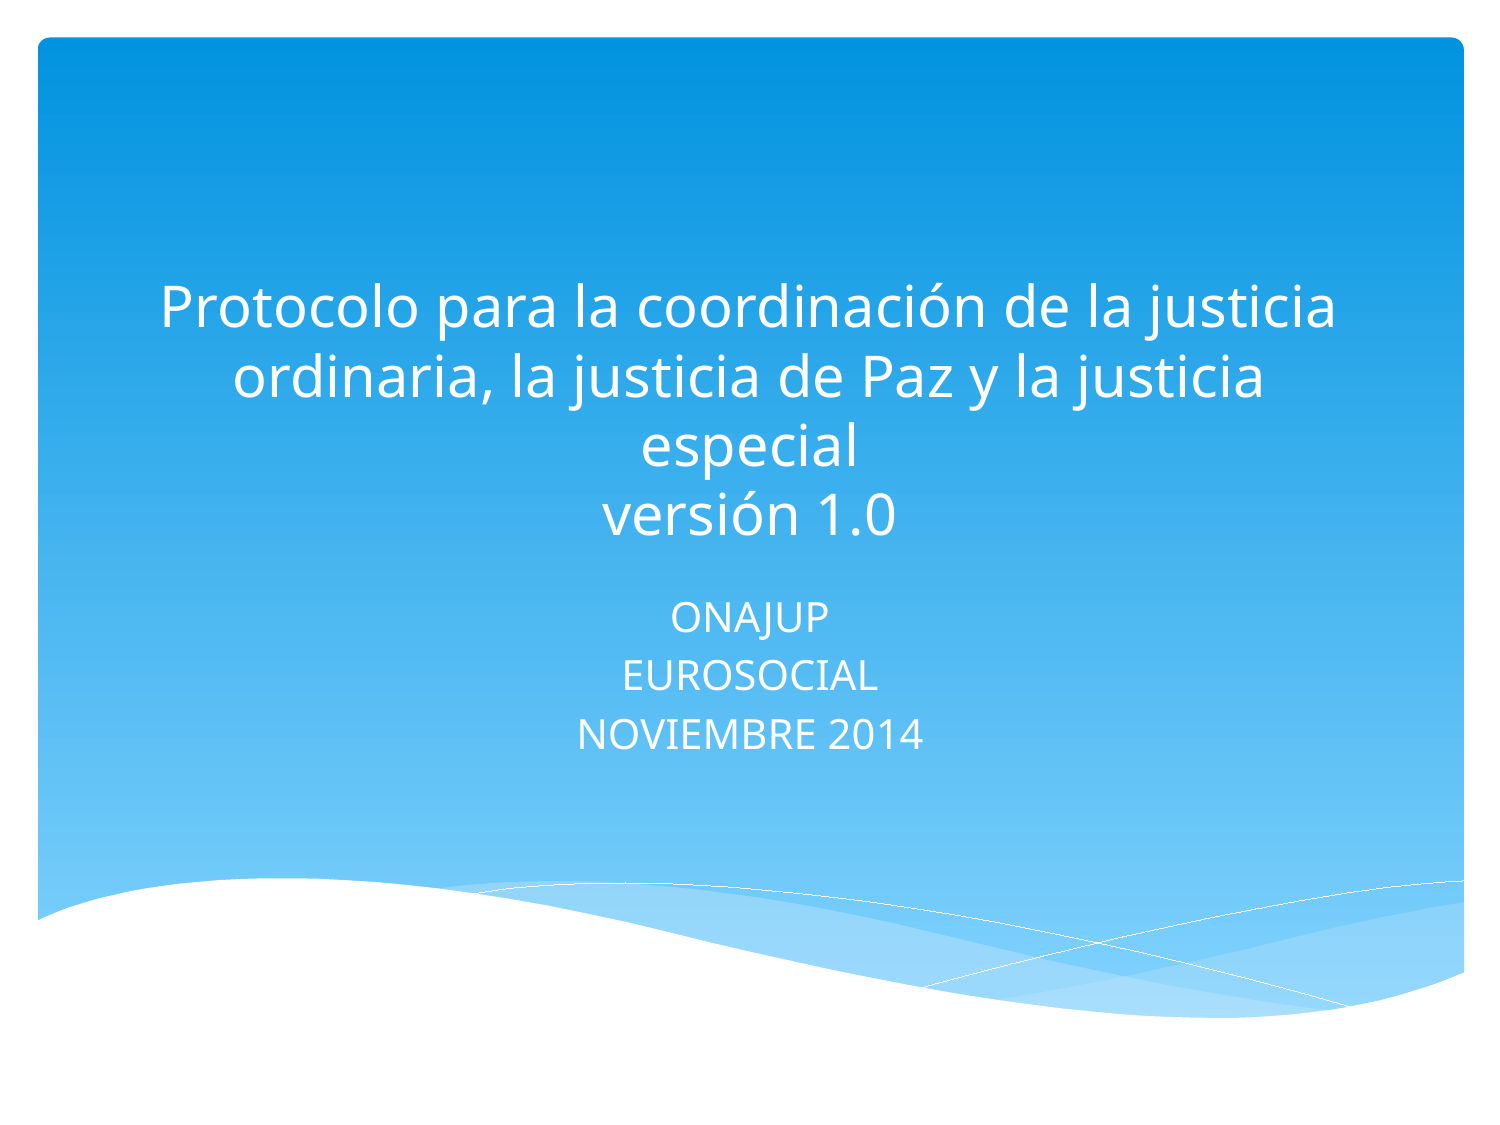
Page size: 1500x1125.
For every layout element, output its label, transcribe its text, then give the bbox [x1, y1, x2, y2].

title Protocolo para la coordinación de la justicia ordinaria, la justicia de Paz y la justicia especial versión 1.0 [112, 262, 1388, 555]
subtitle ONAJUP EUROSOCIAL NOVIEMBRE 2014 [225, 583, 1275, 825]
